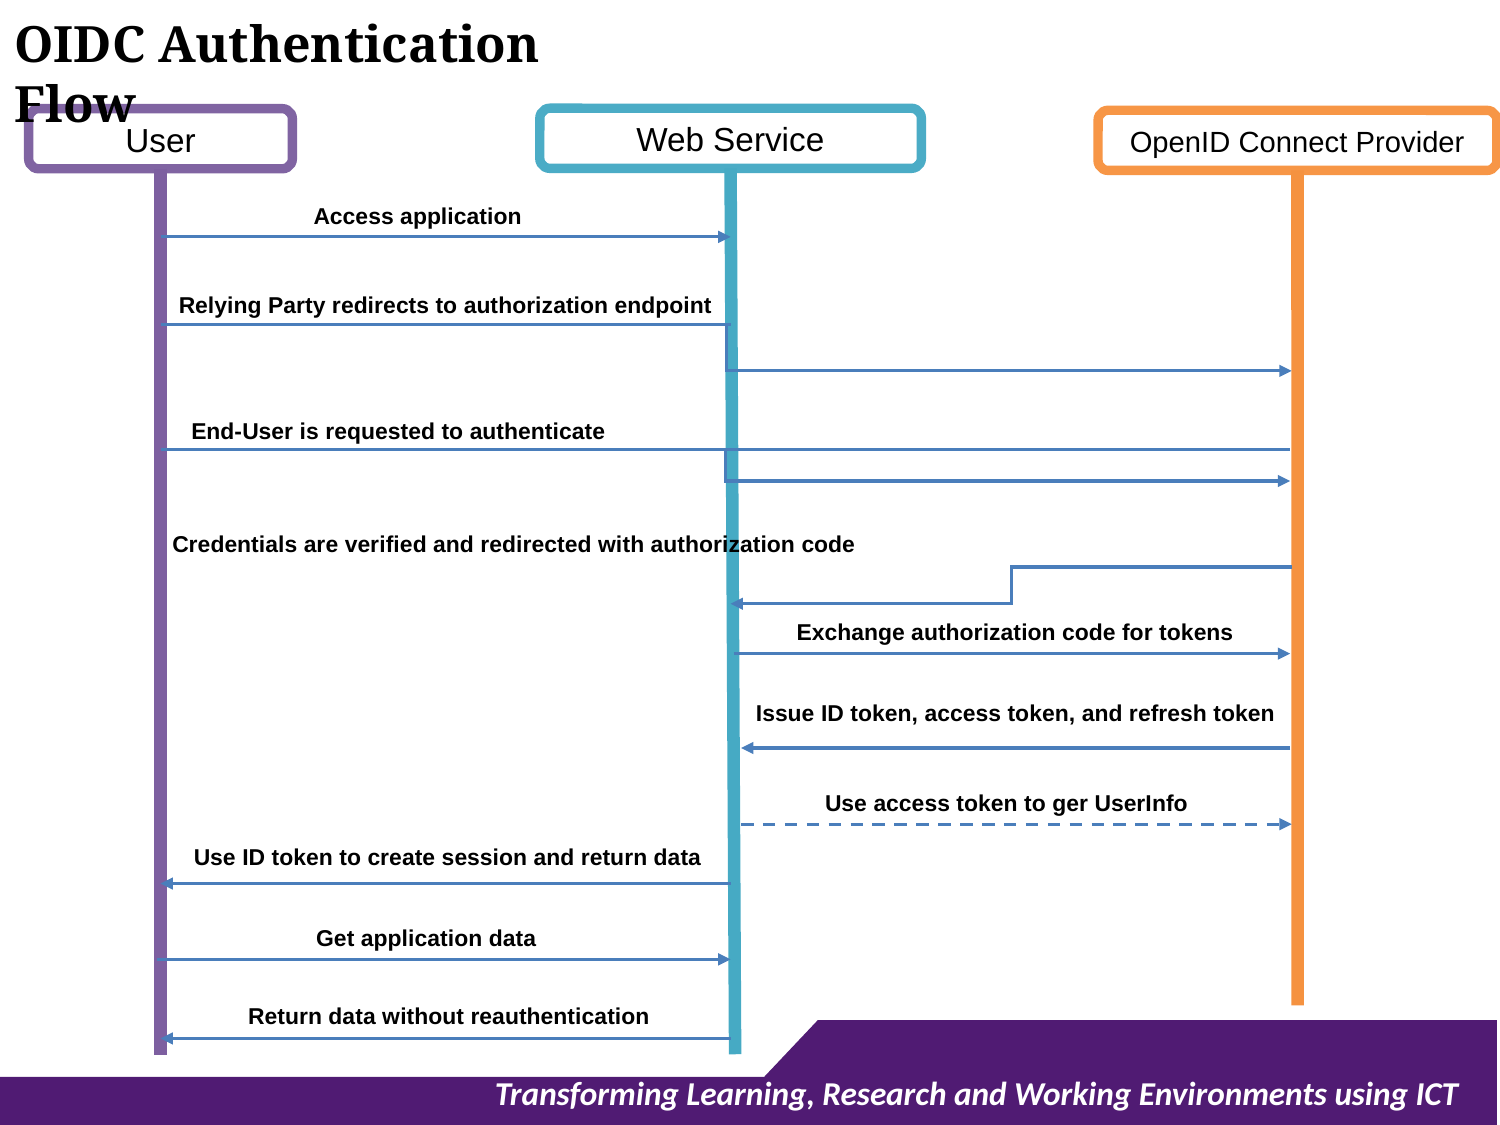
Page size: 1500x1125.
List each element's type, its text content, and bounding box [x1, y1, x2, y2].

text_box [730, 612, 736, 1055]
text_box [775, 1020, 1497, 1125]
text_box OpenID Connect Provider [1095, 108, 1500, 173]
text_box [160, 455, 1291, 482]
text_box [0, 1076, 479, 1125]
text_box Credentials are verified and redirected with authorization code [740, 521, 876, 564]
text_box Get application data [301, 916, 562, 958]
text_box Credentials are verified and redirected with authorization code [165, 521, 725, 564]
text_box Access application [298, 193, 540, 236]
text_box OIDC Authentication Flow [0, 4, 615, 140]
text_box Relying Party redirects to authorization endpoint [165, 282, 725, 322]
text_box User [26, 140, 295, 171]
text_box End-User is requested to authenticate [176, 409, 713, 446]
text_box Issue ID token, access token, and refresh token [741, 691, 1291, 734]
text_box Return data without reauthentication [233, 993, 709, 1037]
text_box Transforming Learning, Research and Working Environments using ICT [479, 1065, 1485, 1125]
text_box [730, 489, 736, 566]
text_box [730, 566, 1292, 604]
text_box Use access token to ger UserInfo [810, 781, 1221, 823]
text_box Use ID token to create session and return data [178, 835, 722, 878]
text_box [160, 324, 1292, 372]
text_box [730, 168, 736, 323]
text_box Exchange authorization code for tokens [781, 613, 1293, 653]
text_box Web Service [537, 106, 924, 171]
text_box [730, 380, 736, 446]
